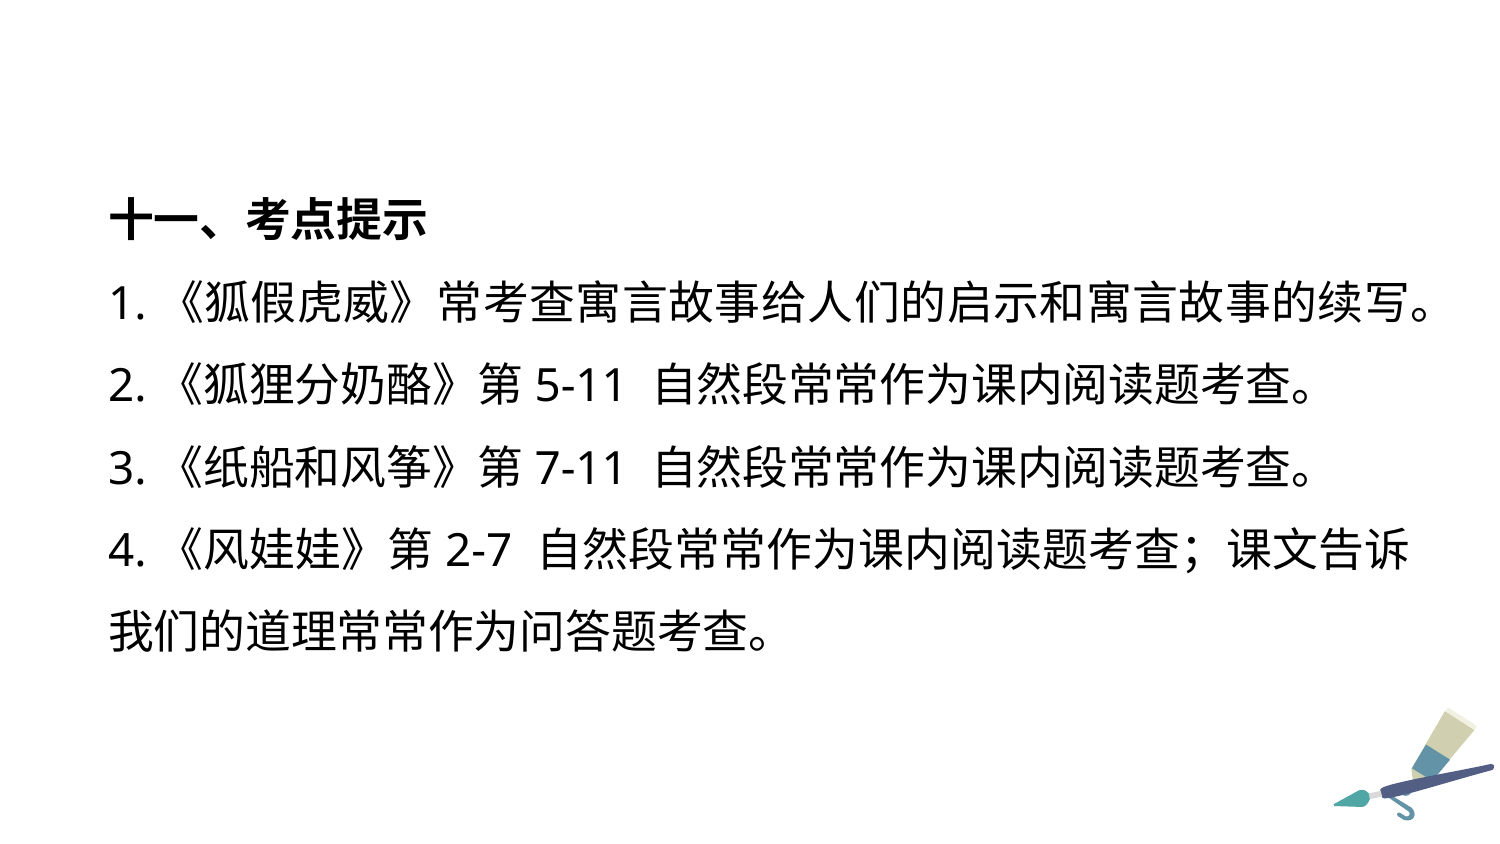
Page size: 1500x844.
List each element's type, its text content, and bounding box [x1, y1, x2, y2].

text_box 十一、考点提示 1.《狐假虎威》常考查寓言故事给人们的启示和寓言故事的续写。 2.《狐狸分奶酪》第5-11 自然段常常作为课内阅读题考查。 3.《纸船和风筝》第7-11 自然段常常作为课内阅读题考查。 4.《风娃娃》第2-7 自然段常常作为课内阅读题考查；课文告诉我们的道理常常作为问答题考查。 [93, 156, 1426, 666]
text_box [1358, 708, 1481, 844]
